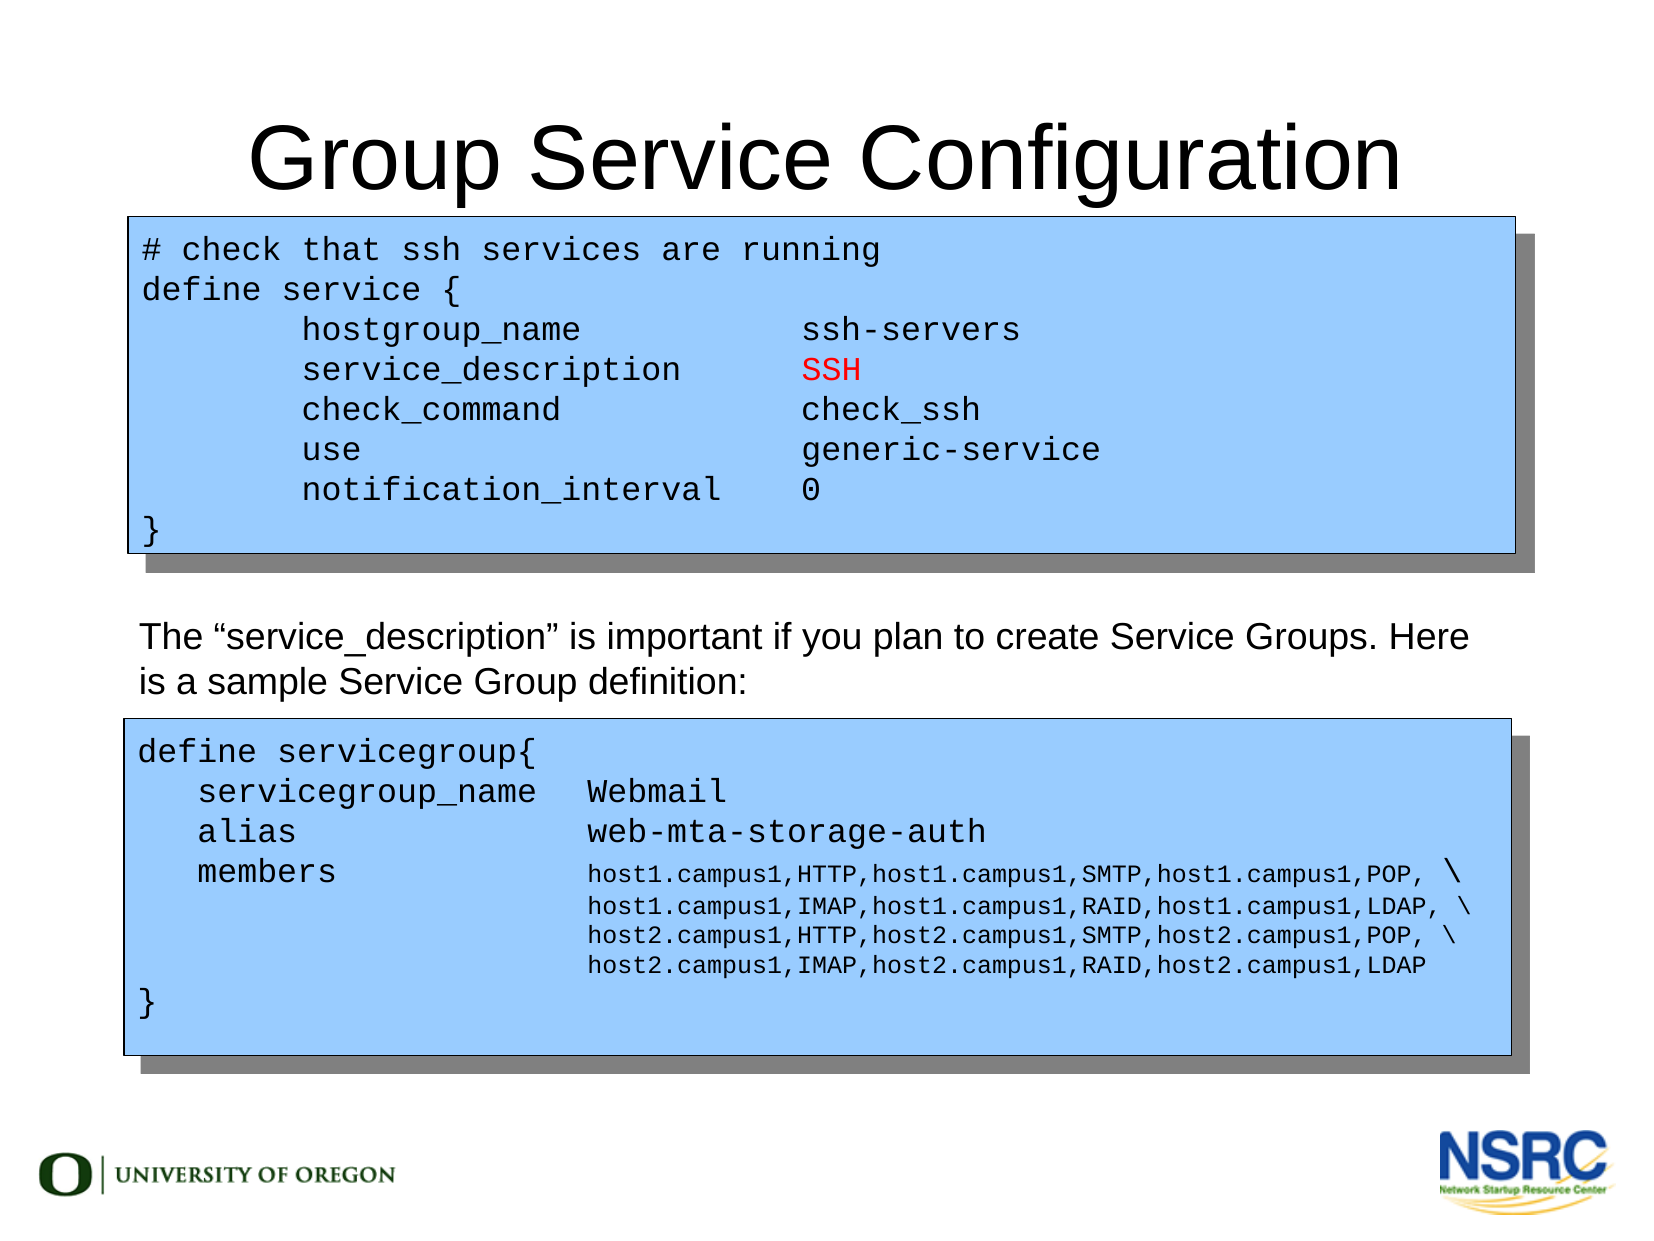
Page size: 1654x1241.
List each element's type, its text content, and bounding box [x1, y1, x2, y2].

picture [37, 1151, 397, 1198]
text_box The “service_description” is important if you plan to create Service Groups. Here is a sample Service Group definition: [124, 604, 1512, 710]
text_box define servicegroup{ servicegroup_name Webmail alias web-mta-storage-auth members host1.campus1,HTTP,host1.campus1,SMTP,host1.campus1,POP, \ host1.campus1,IMAP,host1.campus1,RAID,host1.campus1,LDAP, \ host2.campus1,HTTP,host2.campus1,SMTP,host2.campus1,POP, \ host2.campus1,IMAP,host2.campus1,RAID,host2.campus1,LDAP } [123, 718, 1512, 1056]
text_box # check that ssh services are running define service { hostgroup_name ssh-servers service_description SSH check_command check_ssh use generic-service notification_interval 0 } [128, 257, 1516, 554]
picture [1440, 1130, 1616, 1215]
text_box Group Service Configuration [82, 49, 1571, 257]
